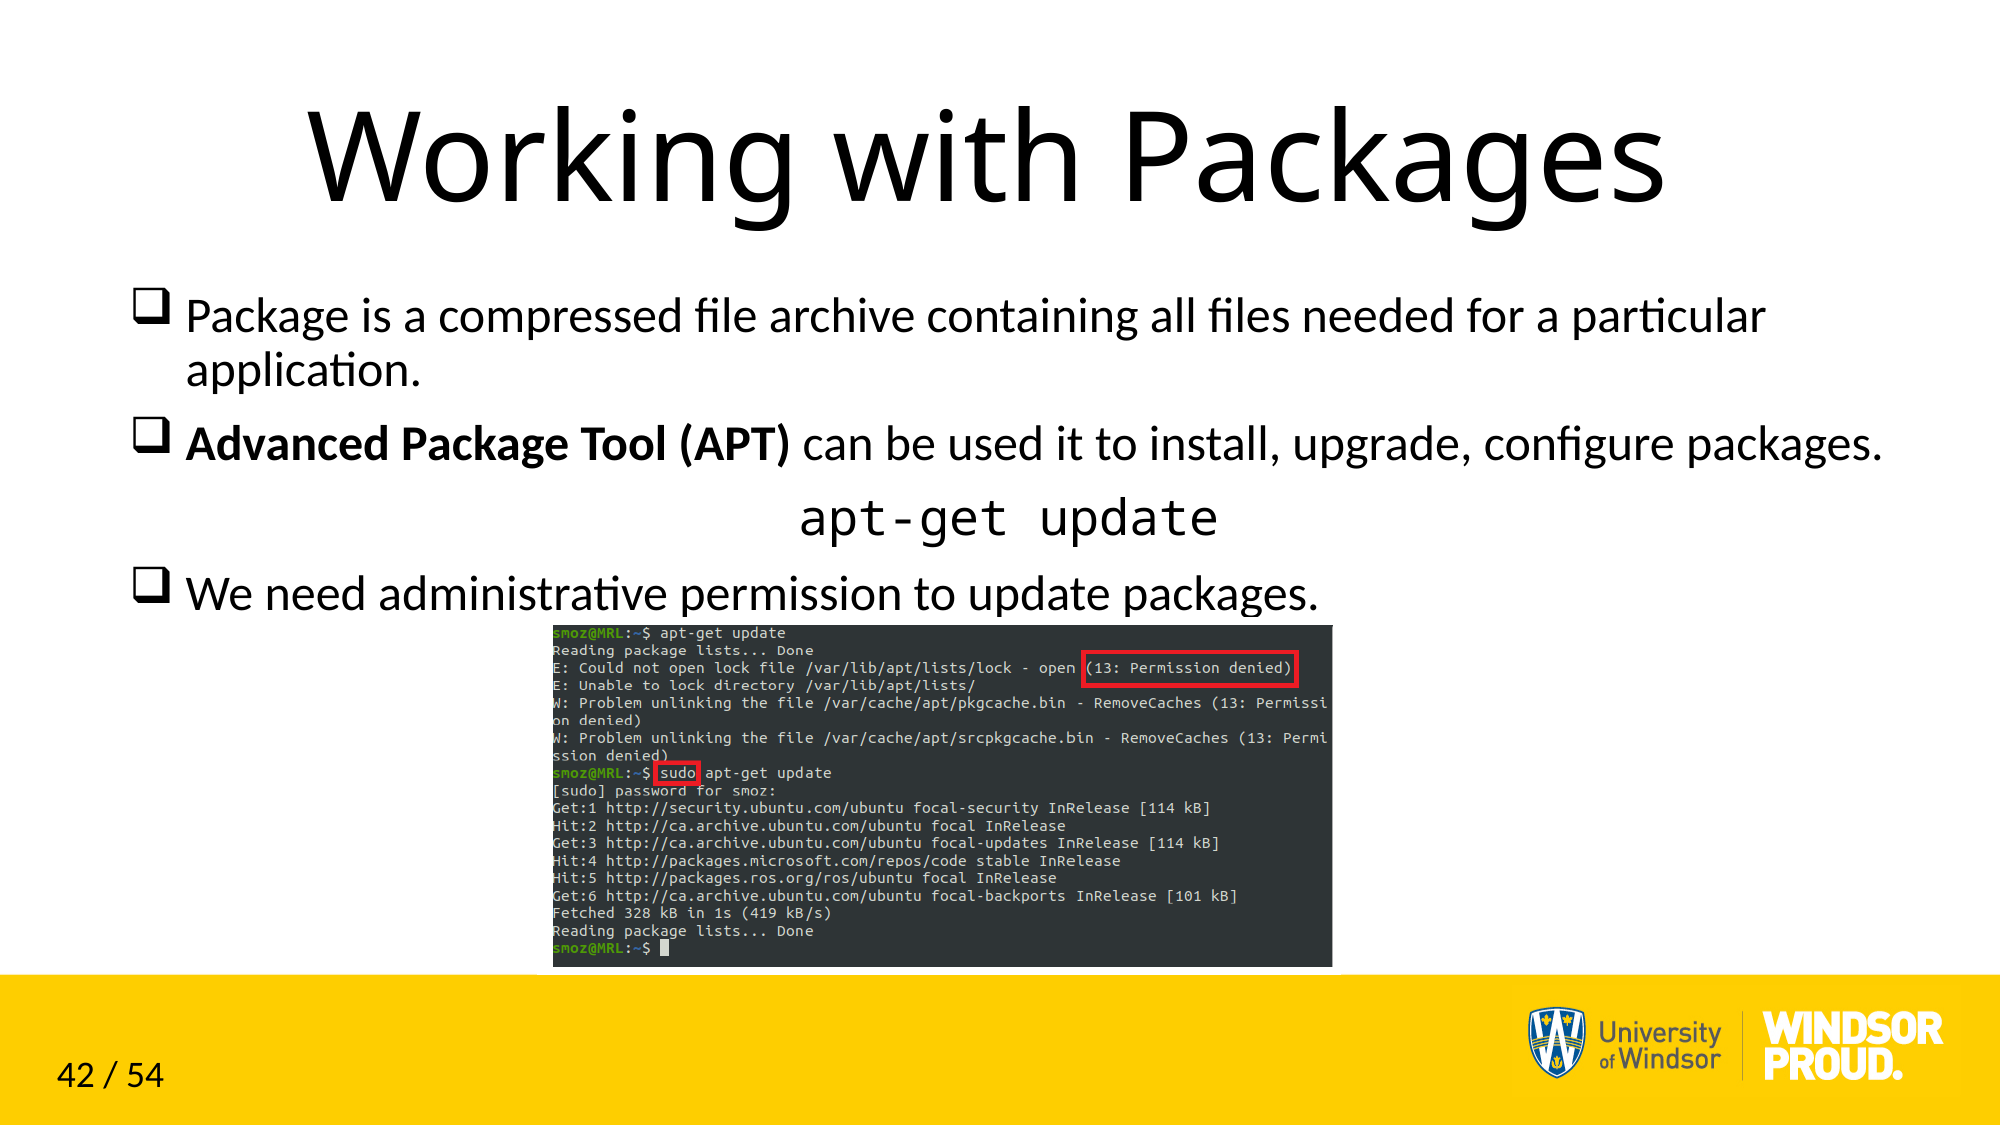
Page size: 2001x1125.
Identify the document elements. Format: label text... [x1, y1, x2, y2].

picture [0, 0, 2000, 1125]
slide_number 42 [42, 1042, 525, 1103]
subtitle Package is a compressed file archive containing all files needed for a particular application. Advanced Package Tool (APT) can be used it to install, upgrade, configure packages. apt-get update We need administrative permission to update packages. [114, 281, 1904, 930]
title Working with Packages [249, 48, 1726, 237]
